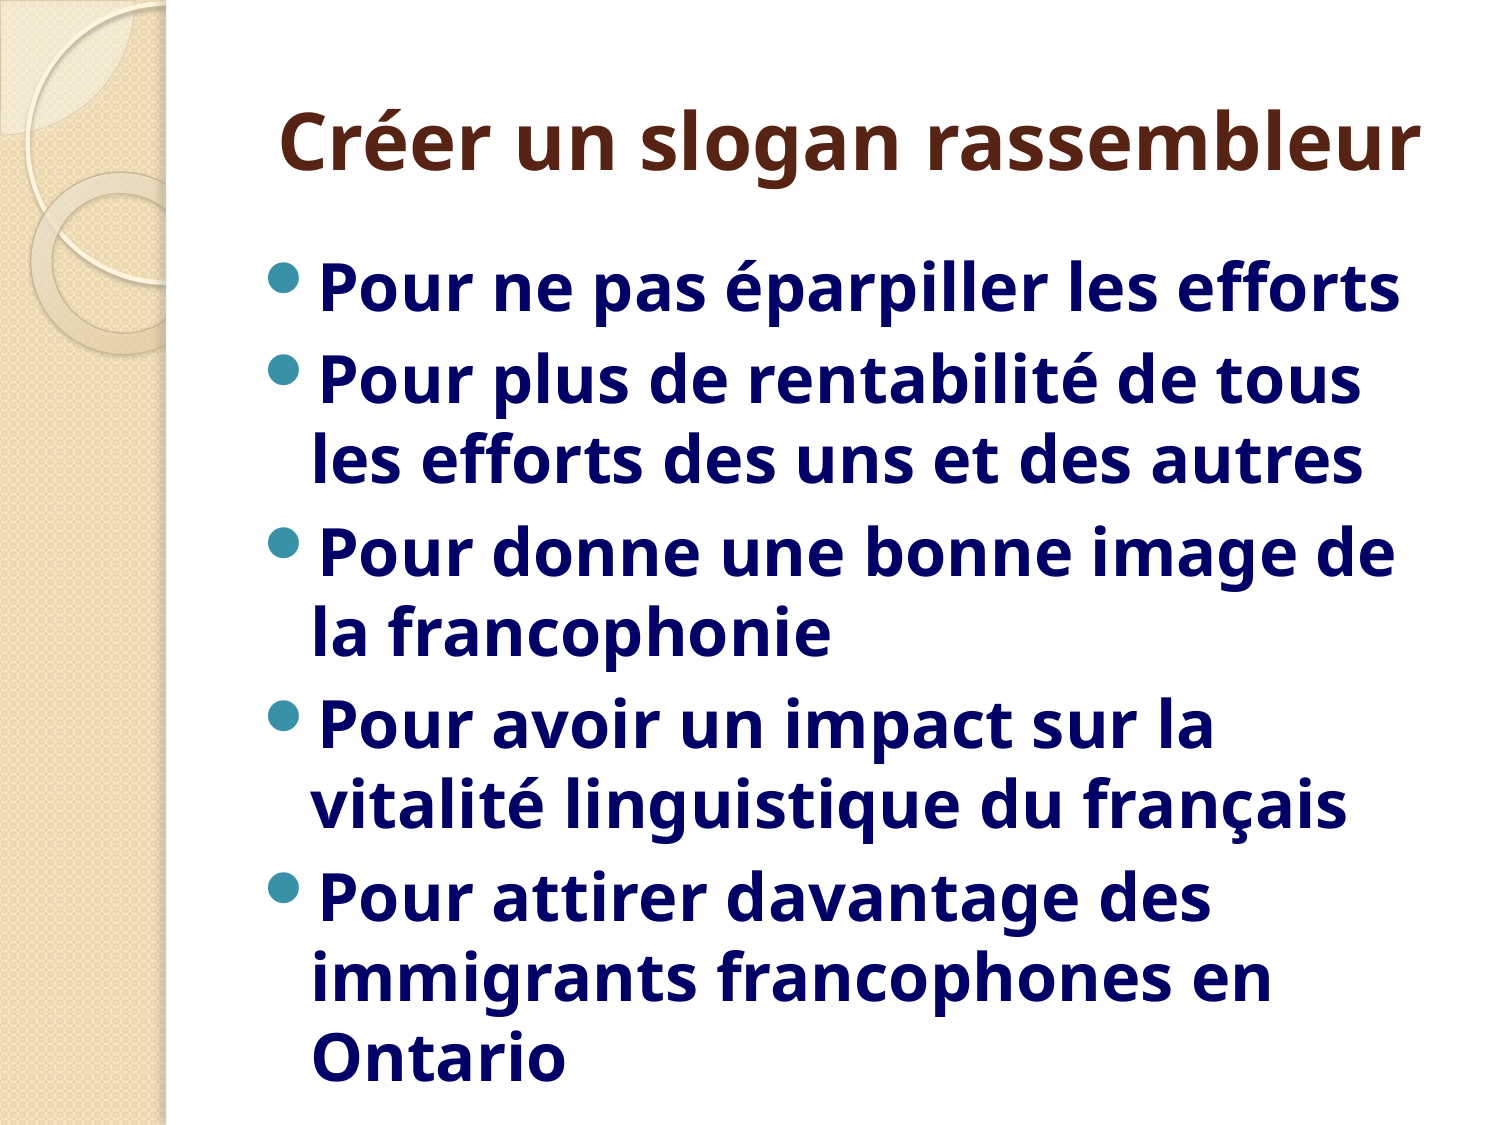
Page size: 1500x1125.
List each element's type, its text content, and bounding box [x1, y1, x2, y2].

title Créer un slogan rassembleur [235, 45, 1466, 233]
list Pour ne pas éparpiller les efforts Pour plus de rentabilité de tous les efforts des uns et des autres Pour donne une bonne image de la francophonie Pour avoir un impact sur la vitalité linguistique du français Pour attirer davantage des immigrants francophones en Ontario [235, 237, 1466, 1025]
